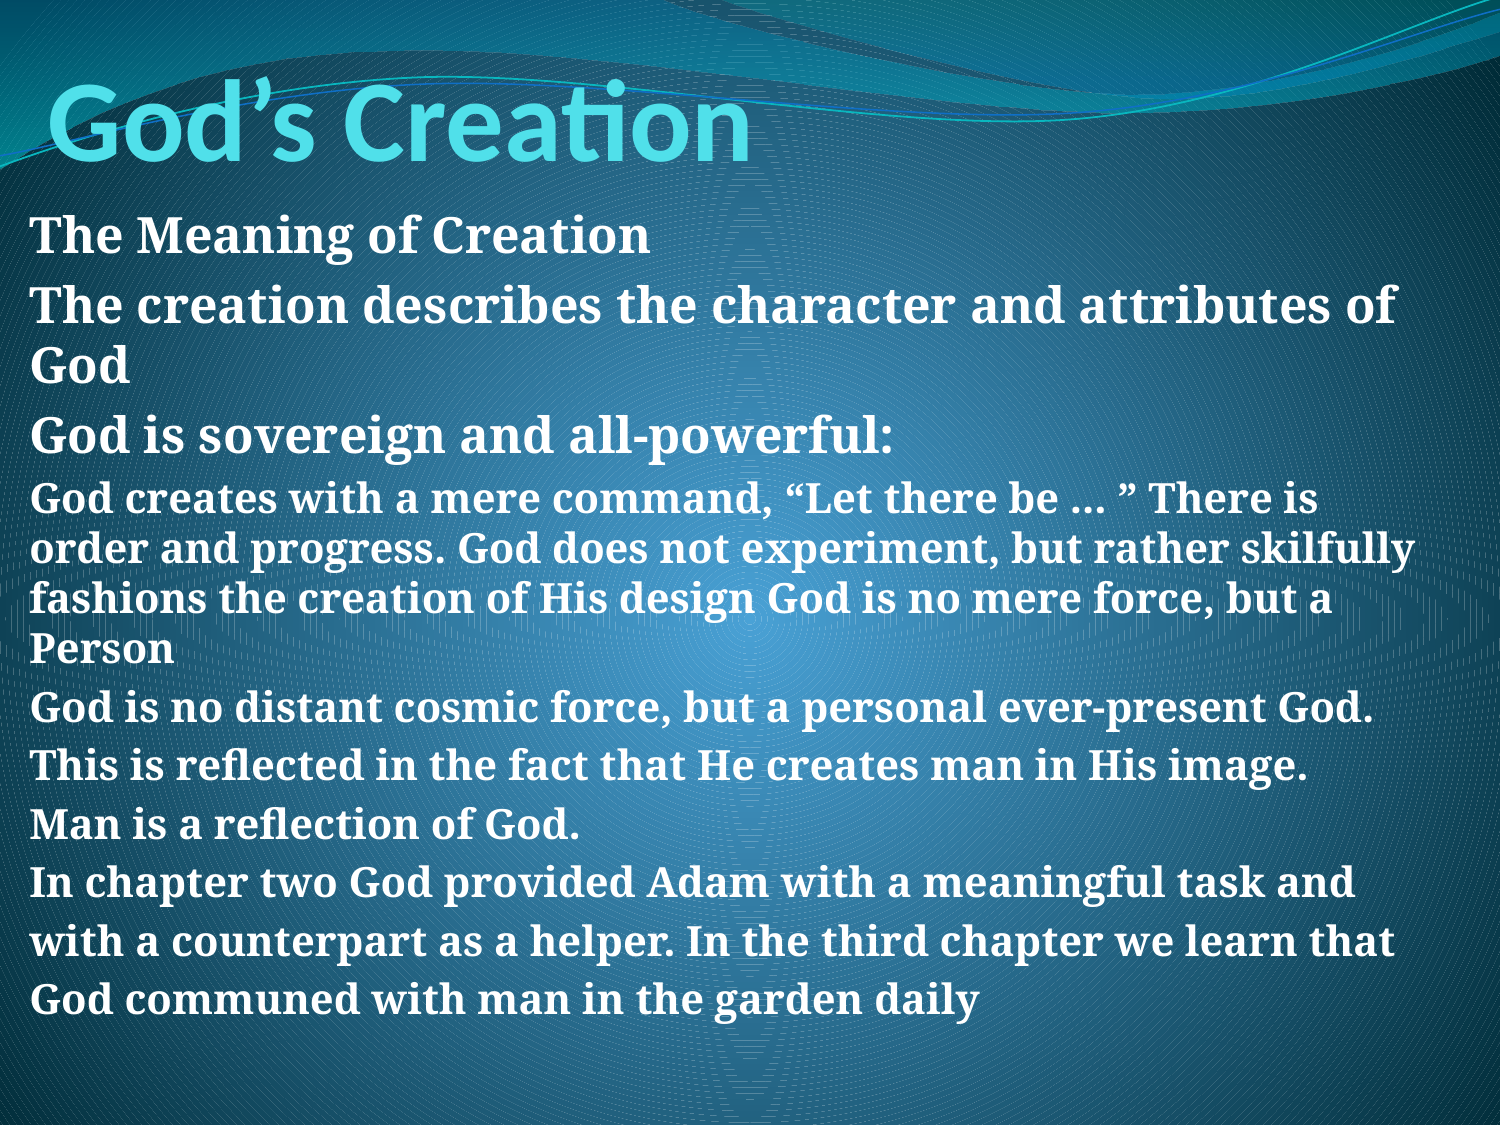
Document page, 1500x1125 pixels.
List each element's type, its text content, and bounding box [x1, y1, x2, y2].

title God’s Creation [17, 30, 1483, 185]
subtitle The Meaning of Creation The creation describes the character and attributes of God God is sovereign and all-powerful: God creates with a mere command, “Let there be ... ” There is order and progress. God does not experiment, but rather skilfully fashions the creation of His design God is no mere force, but a Person God is no distant cosmic force, but a personal ever-present God. This is reflected in the fact that He creates man in His image. Man is a reflection of God. In chapter two God provided Adam with a meaningful task and with a counterpart as a helper. In the third chapter we learn that God communed with man in the garden daily [29, 196, 1459, 1106]
